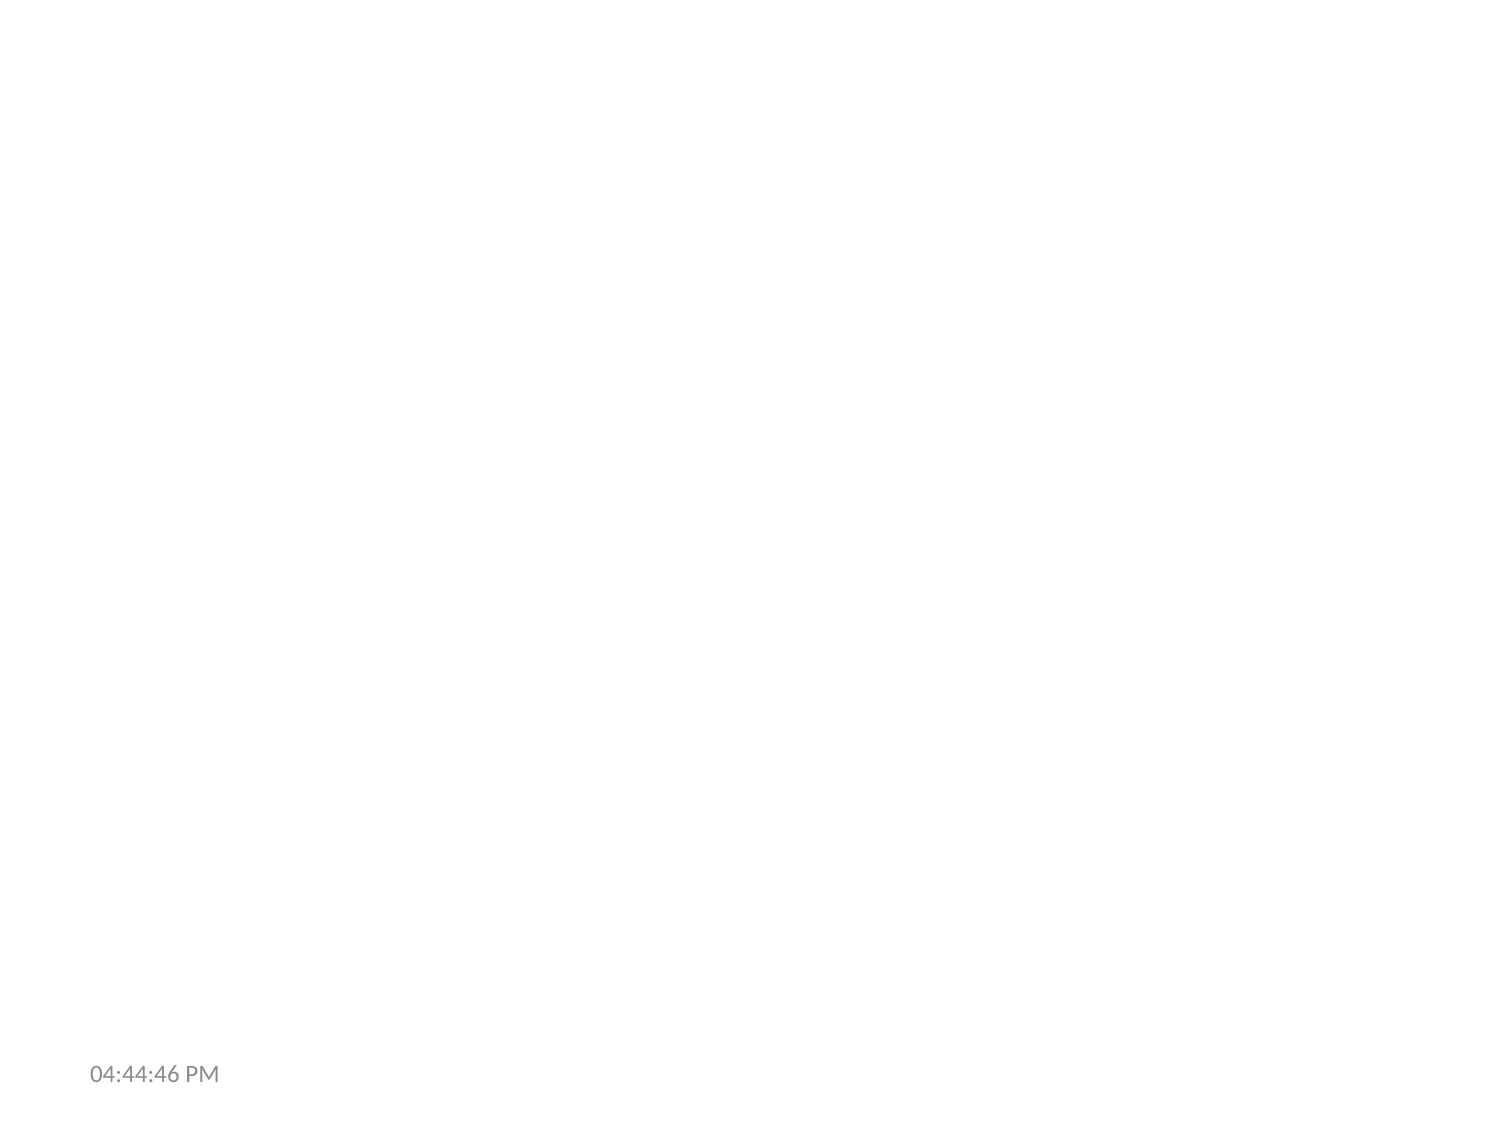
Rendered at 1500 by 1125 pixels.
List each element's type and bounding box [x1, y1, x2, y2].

slide_number [75, 1042, 425, 1103]
